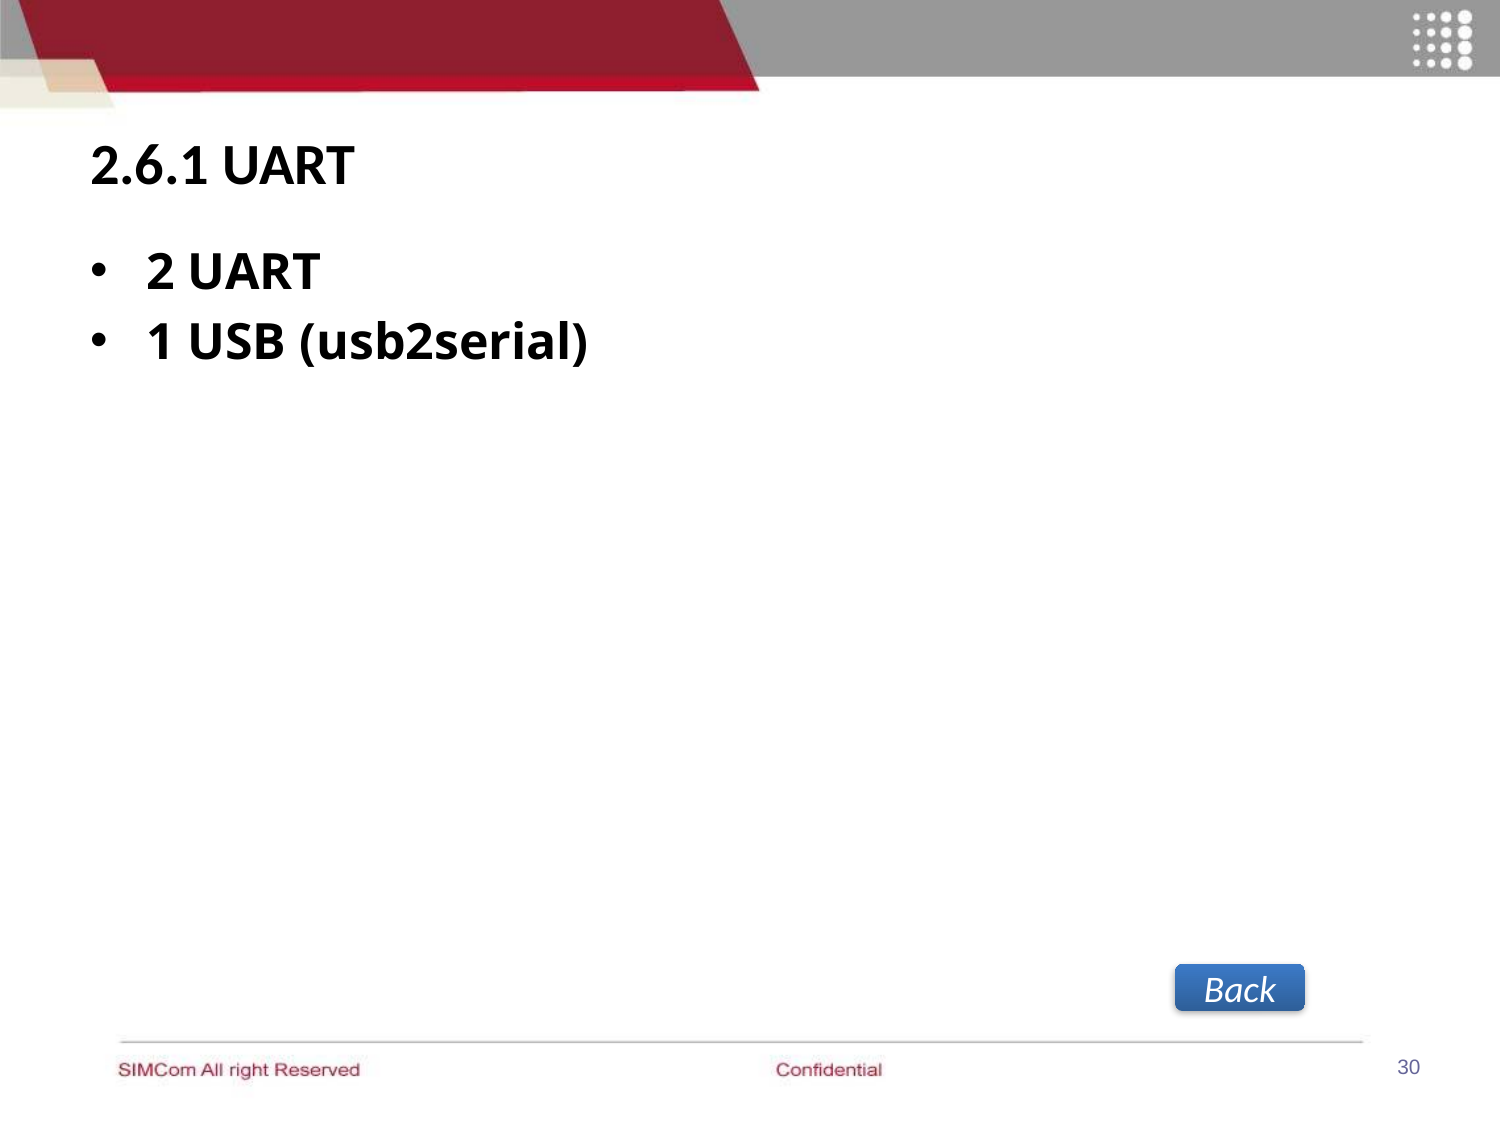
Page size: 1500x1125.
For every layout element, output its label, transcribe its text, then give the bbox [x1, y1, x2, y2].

list 2 UART 1 USB (usb2serial) [74, 231, 1426, 374]
title 2.6.1 UART [74, 89, 1426, 231]
picture [0, 0, 1500, 1125]
text_box Back [1175, 964, 1306, 1012]
